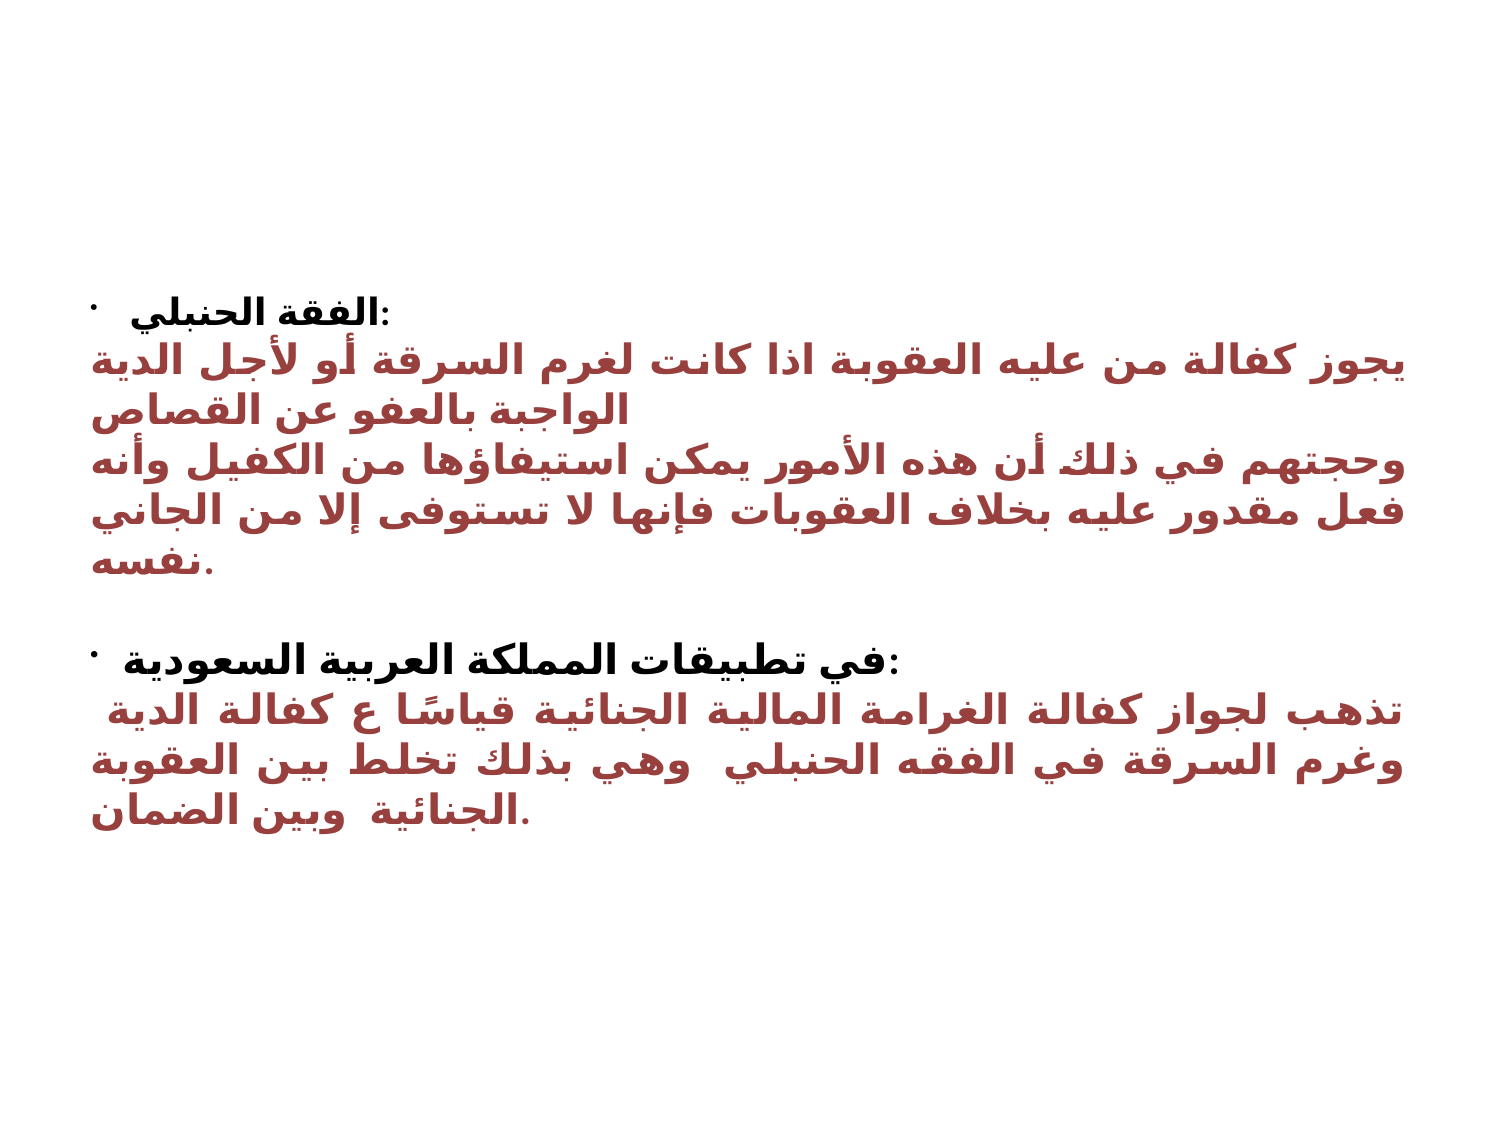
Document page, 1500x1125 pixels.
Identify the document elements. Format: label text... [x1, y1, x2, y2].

list الفقة الحنبلي: يجوز كفالة من عليه العقوبة اذا كانت لغرم السرقة أو لأجل الدية الواجبة بالعفو عن القصاص وحجتهم في ذلك أن هذه الأمور يمكن استيفاؤها من الكفيل وأنه فعل مقدور عليه بخلاف العقوبات فإنها لا تستوفى إلا من الجاني نفسه. في تطبيقات المملكة العربية السعودية: تذهب لجواز كفالة الغرامة المالية الجنائية قياسًا ع كفالة الدية وغرم السرقة في الفقه الحنبلي وهي بذلك تخلط بين العقوبة الجنائية وبين الضمان. [75, 280, 1425, 883]
